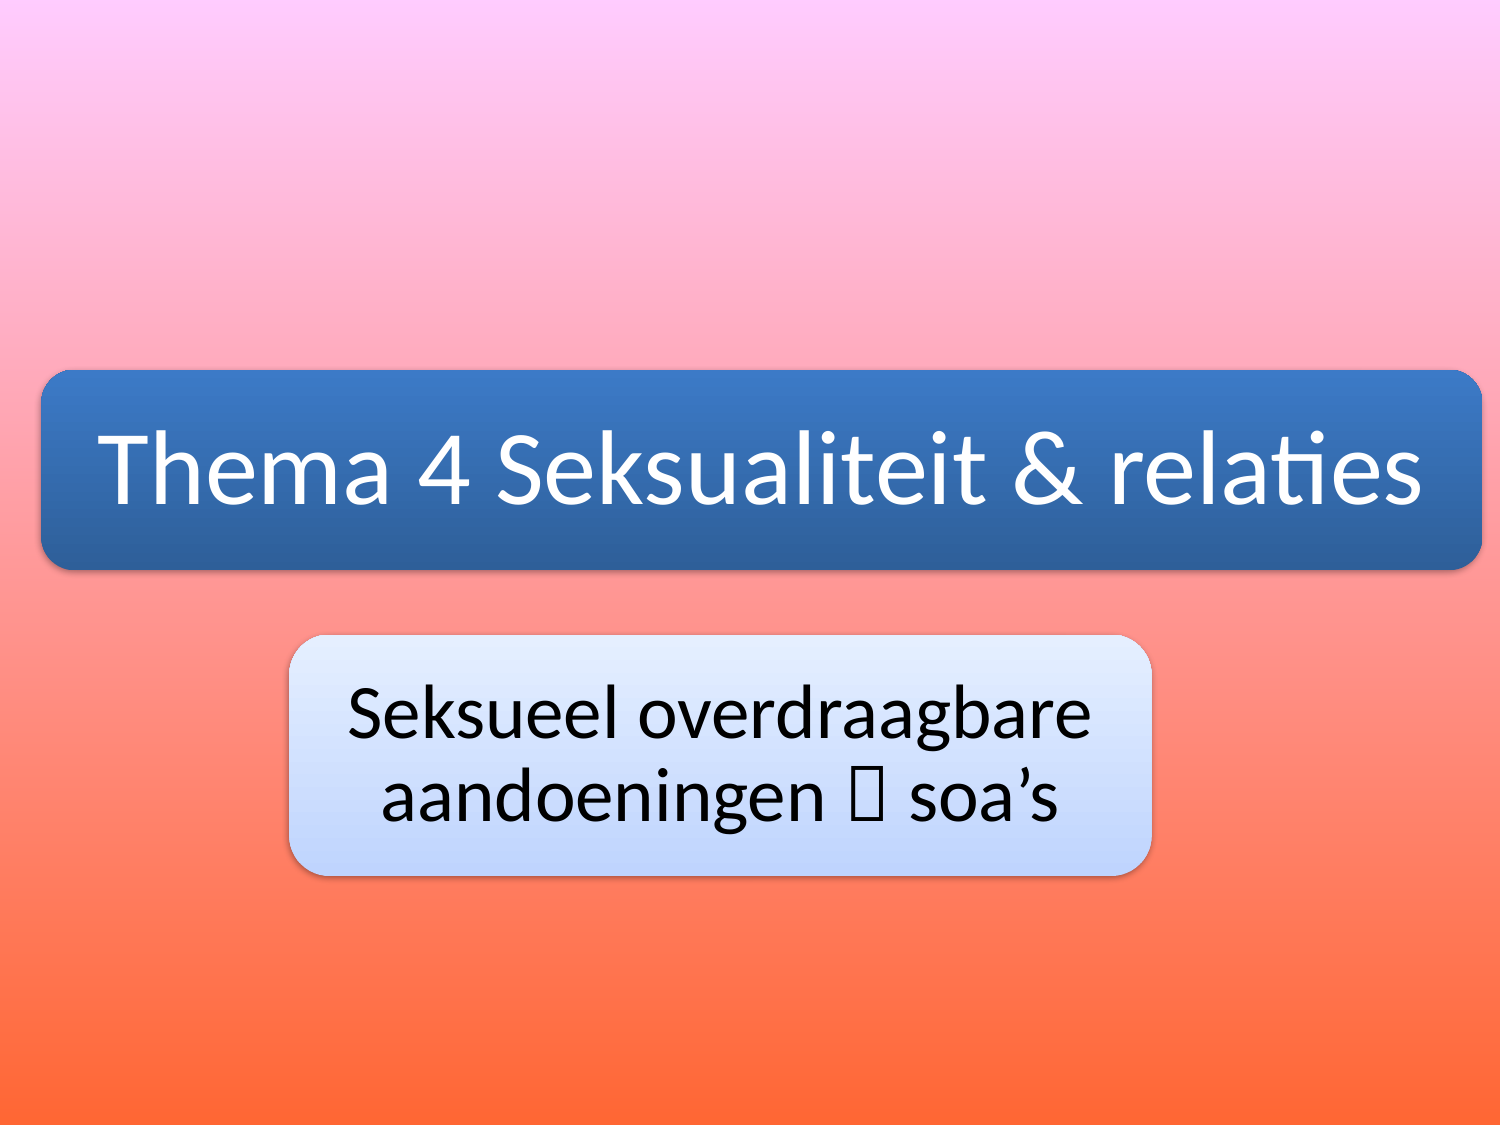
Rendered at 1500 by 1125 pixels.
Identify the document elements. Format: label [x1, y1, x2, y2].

text_box [41, 349, 1483, 591]
text_box [288, 633, 1152, 878]
